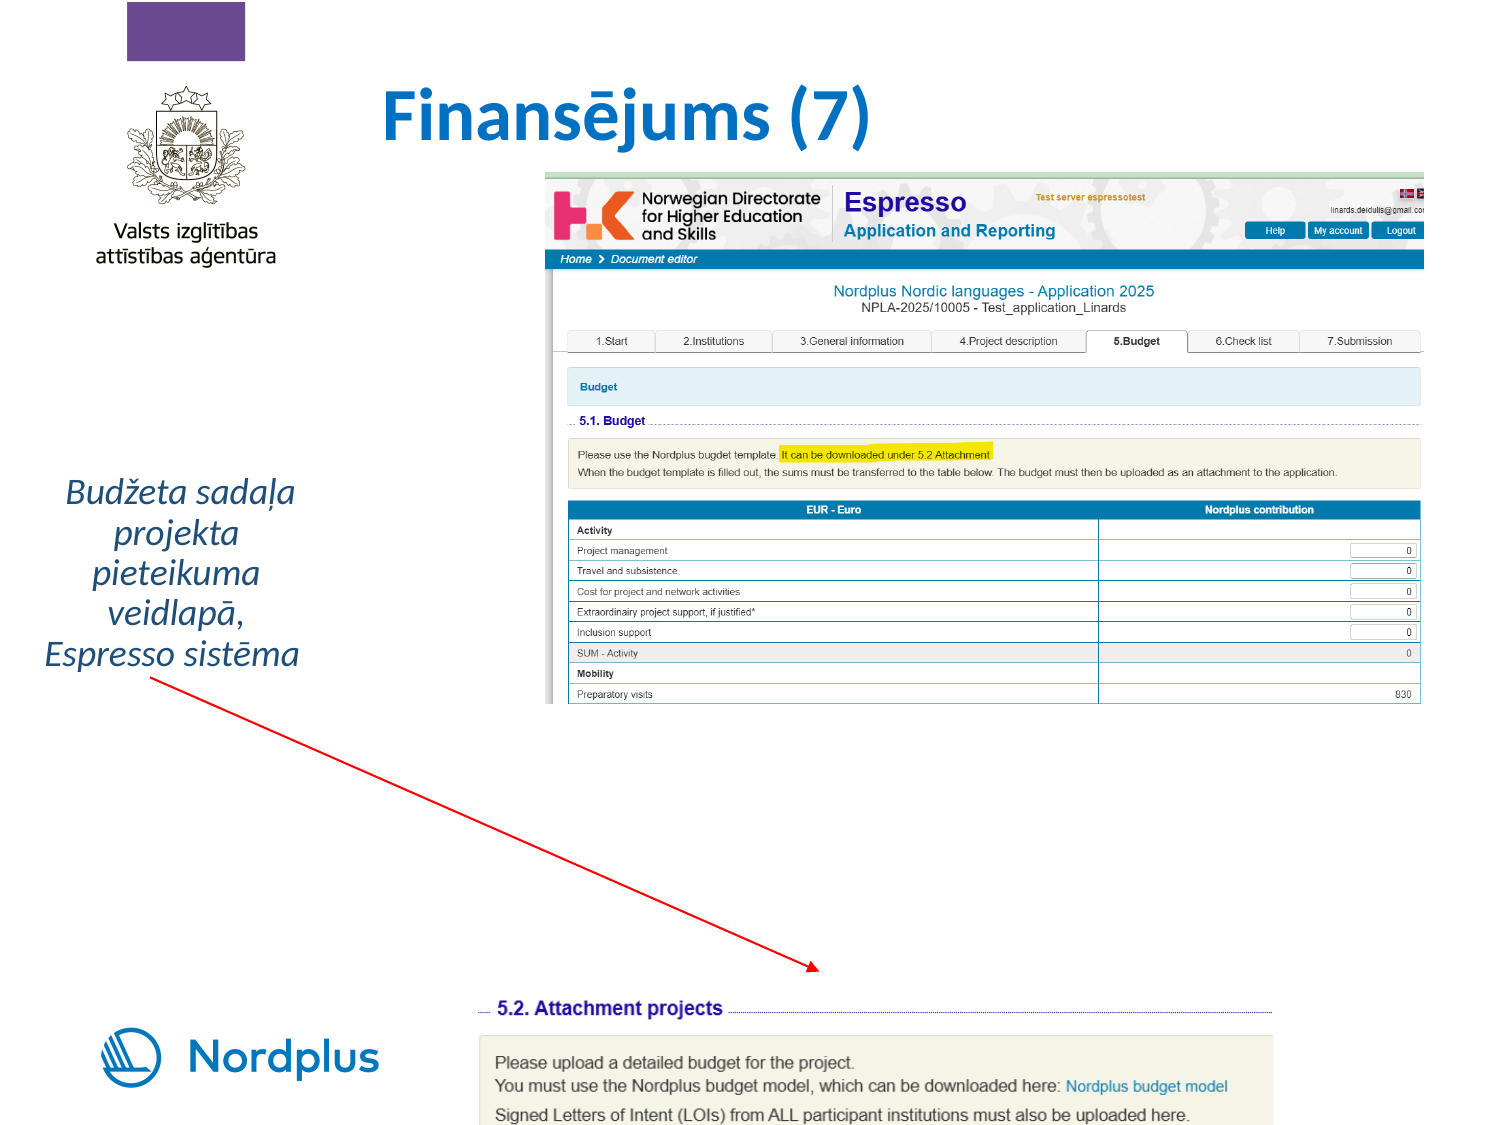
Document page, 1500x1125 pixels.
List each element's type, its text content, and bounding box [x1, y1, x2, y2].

title Finansējums (7) [367, 59, 1397, 173]
picture [0, 0, 1500, 1125]
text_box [149, 677, 820, 972]
text_box Budžeta sadaļa projekta pieteikuma veidlapā, Espresso sistēma [27, 464, 326, 723]
